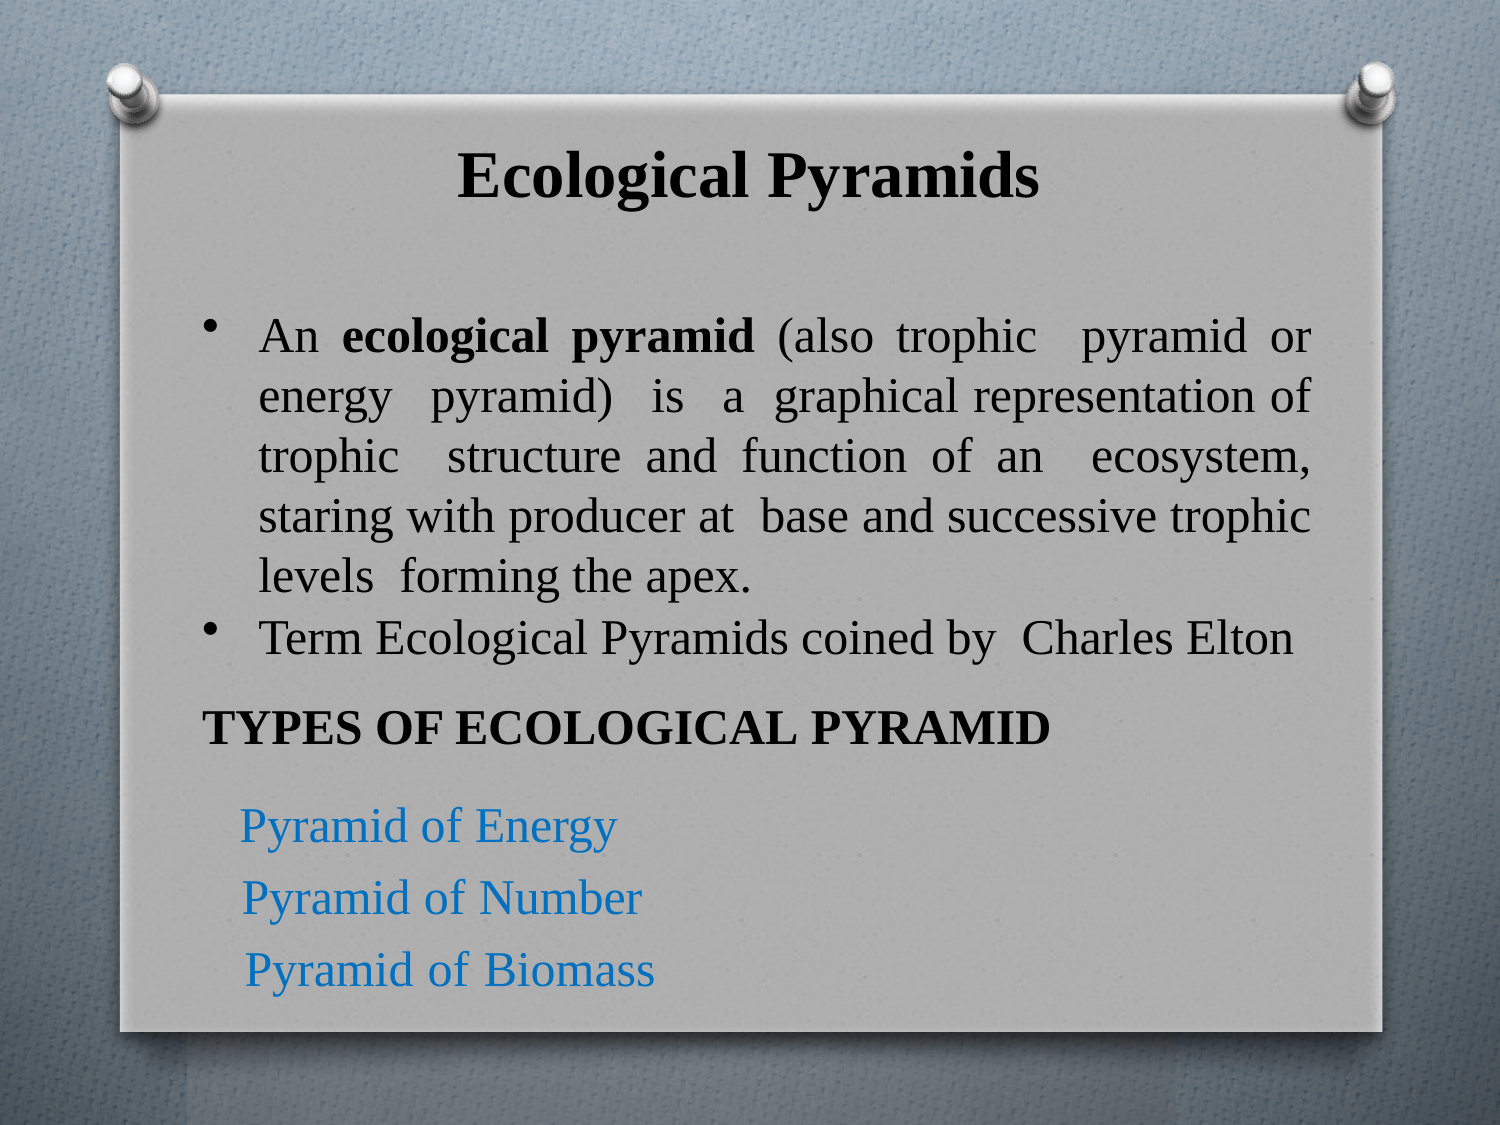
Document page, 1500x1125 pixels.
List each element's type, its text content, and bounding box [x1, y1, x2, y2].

text_box An ecological pyramid (also trophic pyramid or energy pyramid) is a graphical representation of trophic structure and function of an ecosystem, staring with producer at base and successive trophic levels forming the apex. Term Ecological Pyramids coined by Charles Elton TYPES OF ECOLOGICAL PYRAMID Pyramid of Energy Pyramid of Number Pyramid of Biomass [199, 299, 1313, 1069]
title Ecological Pyramids [292, 75, 1204, 265]
picture [1317, 35, 1439, 156]
picture [75, 29, 198, 153]
